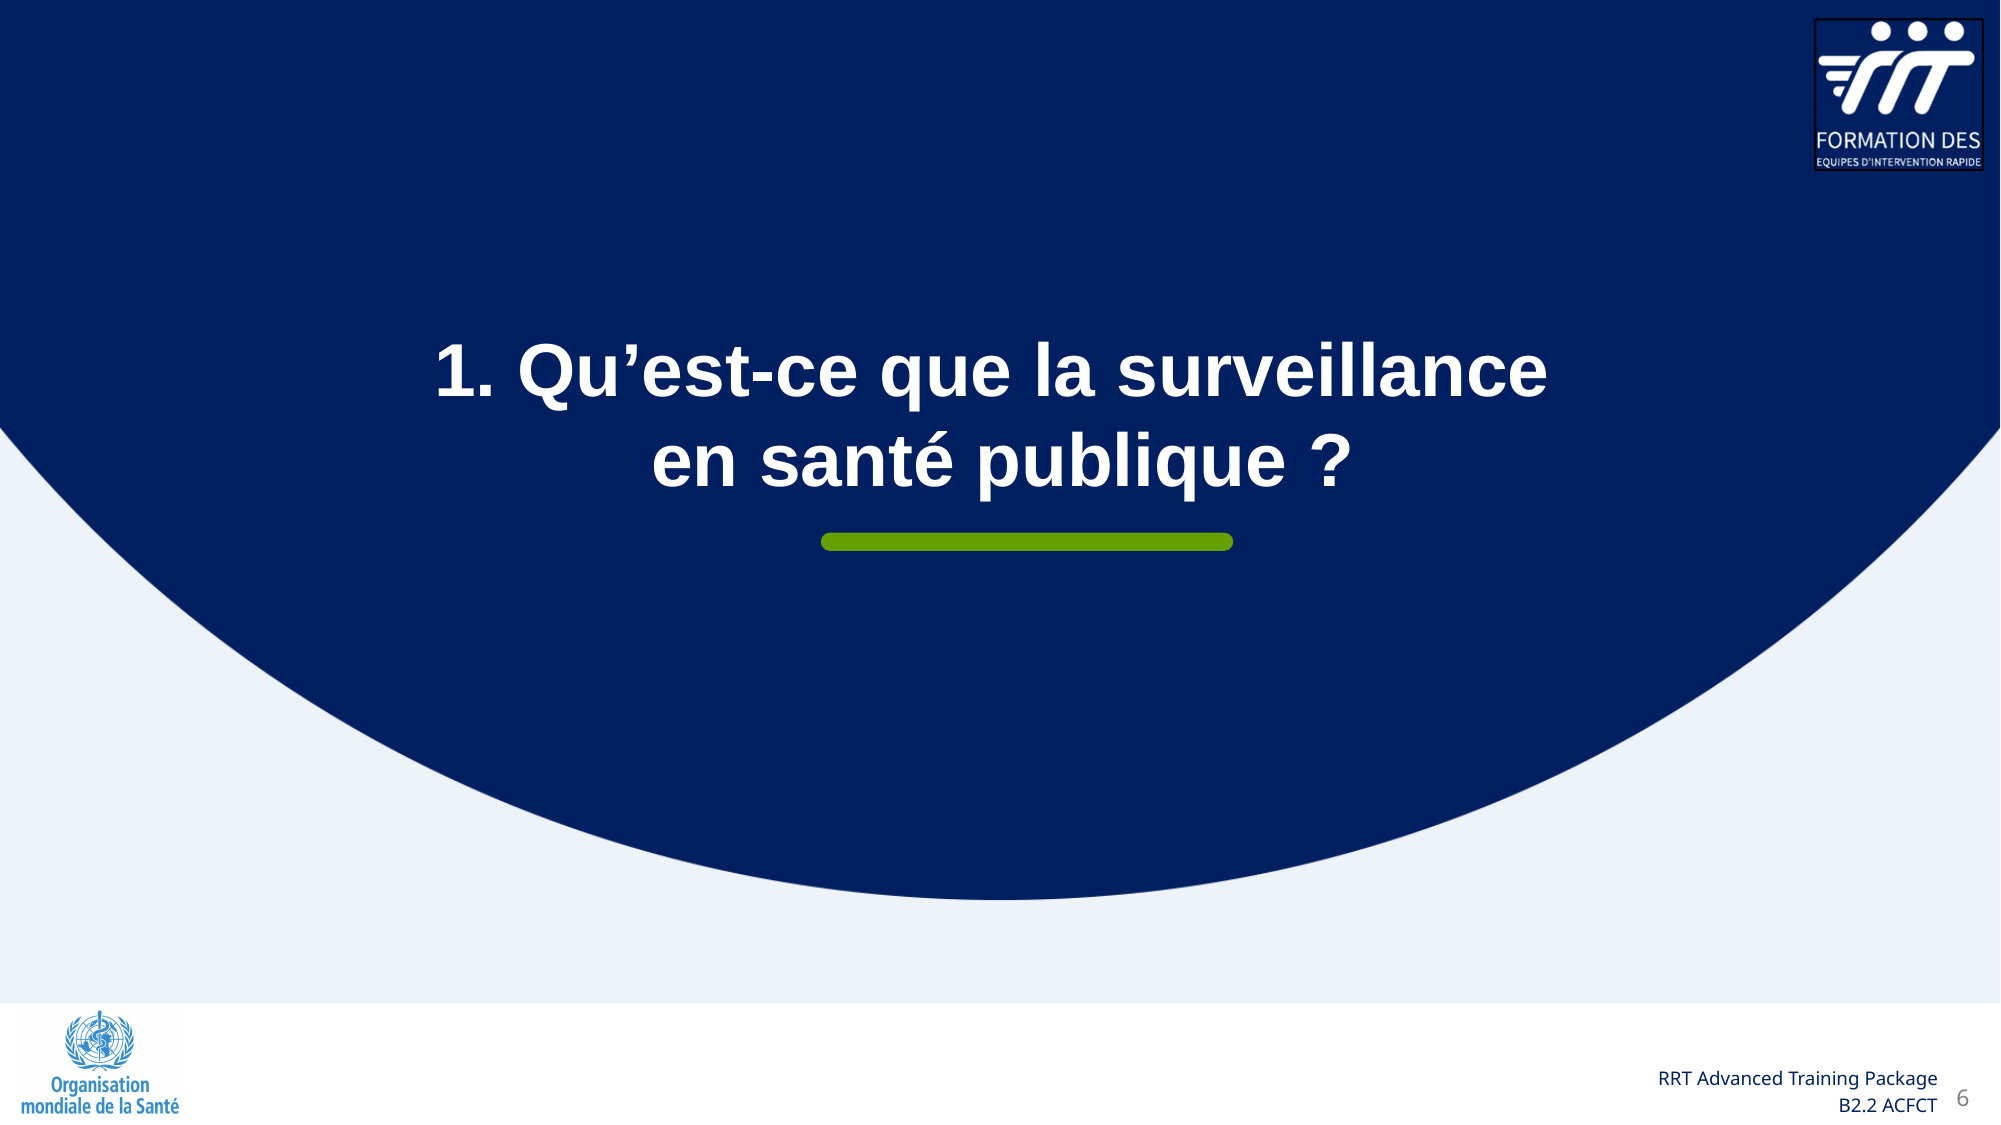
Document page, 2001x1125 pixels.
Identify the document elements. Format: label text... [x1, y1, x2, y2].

text_box 1. Qu’est-ce que la surveillance en santé publique ? [252, 314, 1753, 510]
picture [0, 0, 2001, 1003]
text_box [1331, 1014, 1682, 1093]
picture [20, 1009, 180, 1115]
